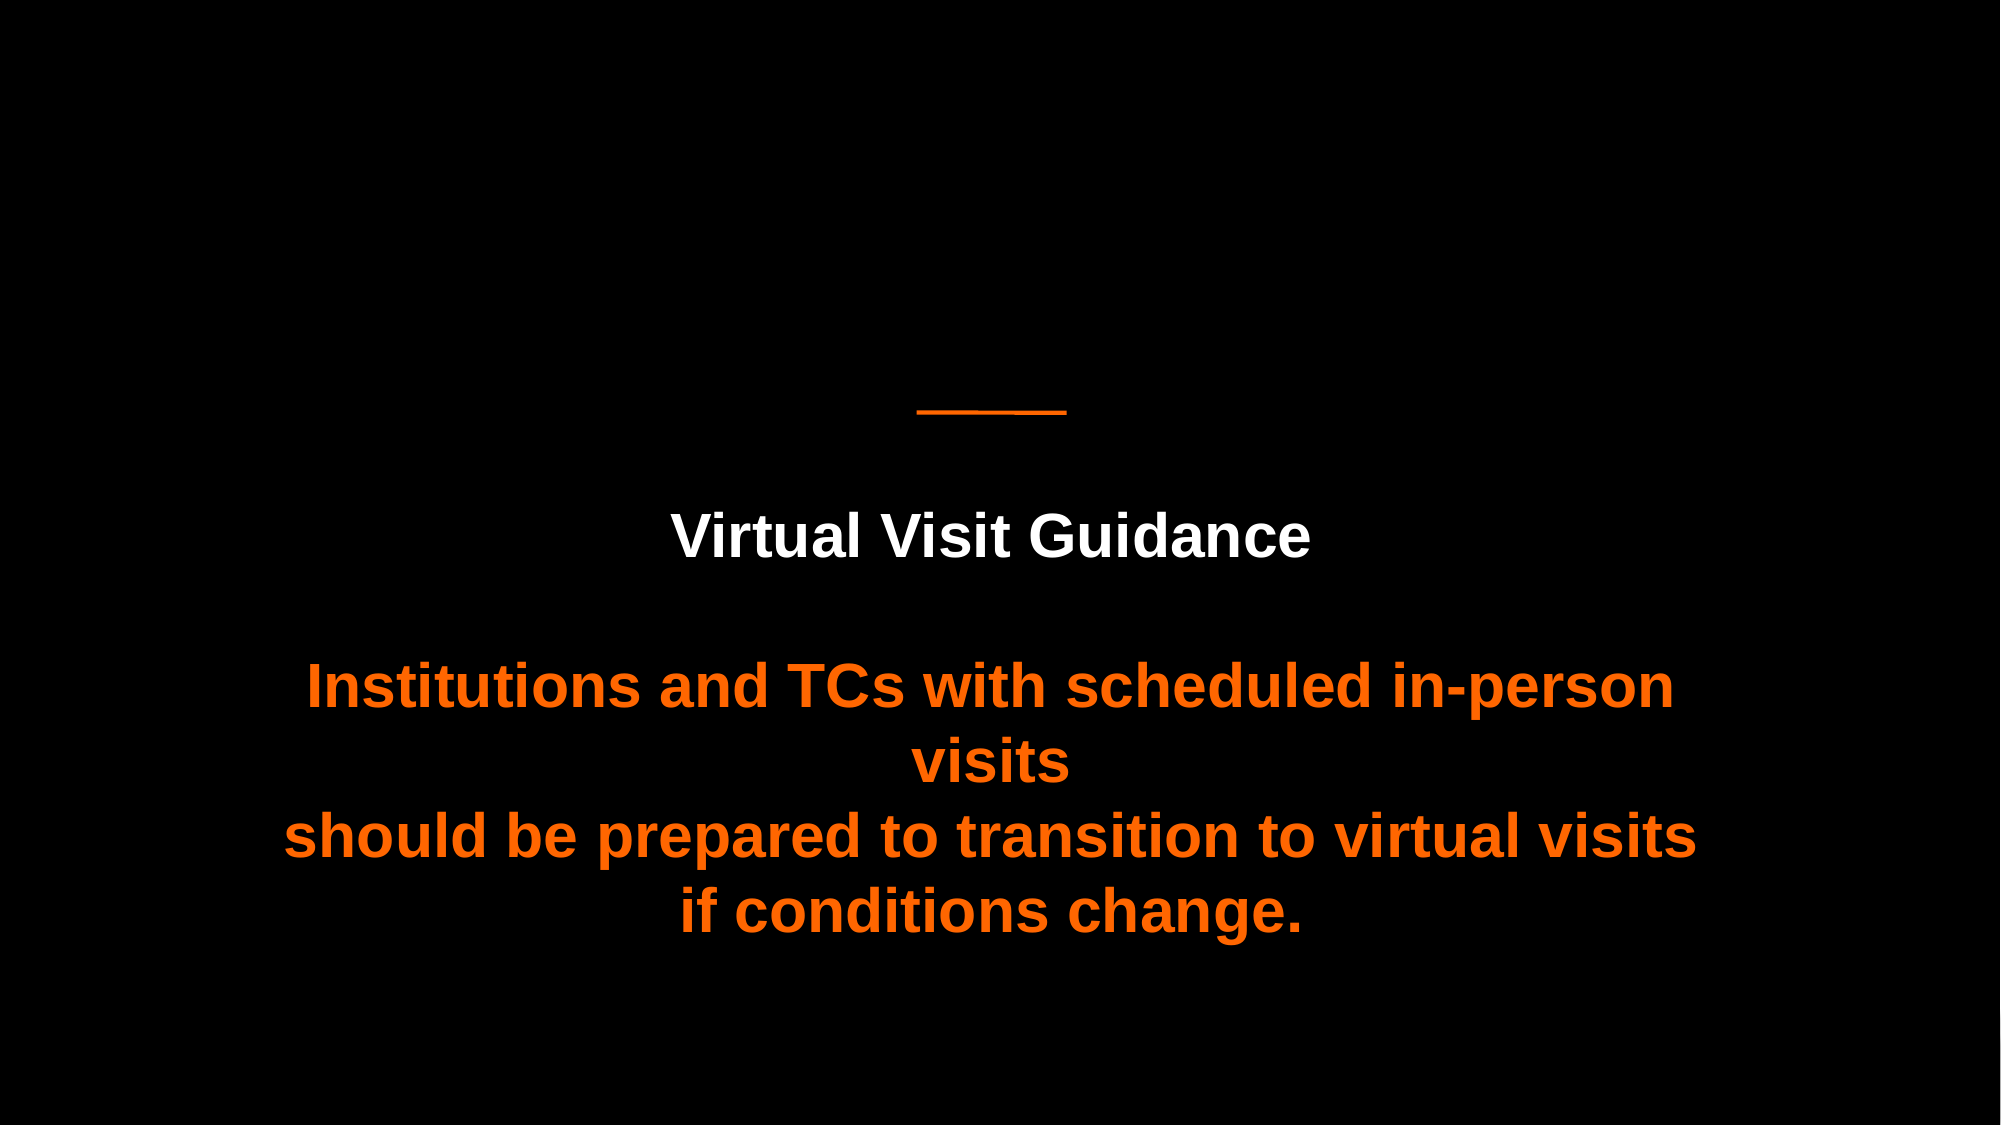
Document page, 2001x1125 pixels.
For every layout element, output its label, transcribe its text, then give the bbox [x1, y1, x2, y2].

title Virtual Visit Guidance Institutions and TCs with scheduled in-person visits should be prepared to transition to virtual visits if conditions change. [249, 487, 1734, 827]
